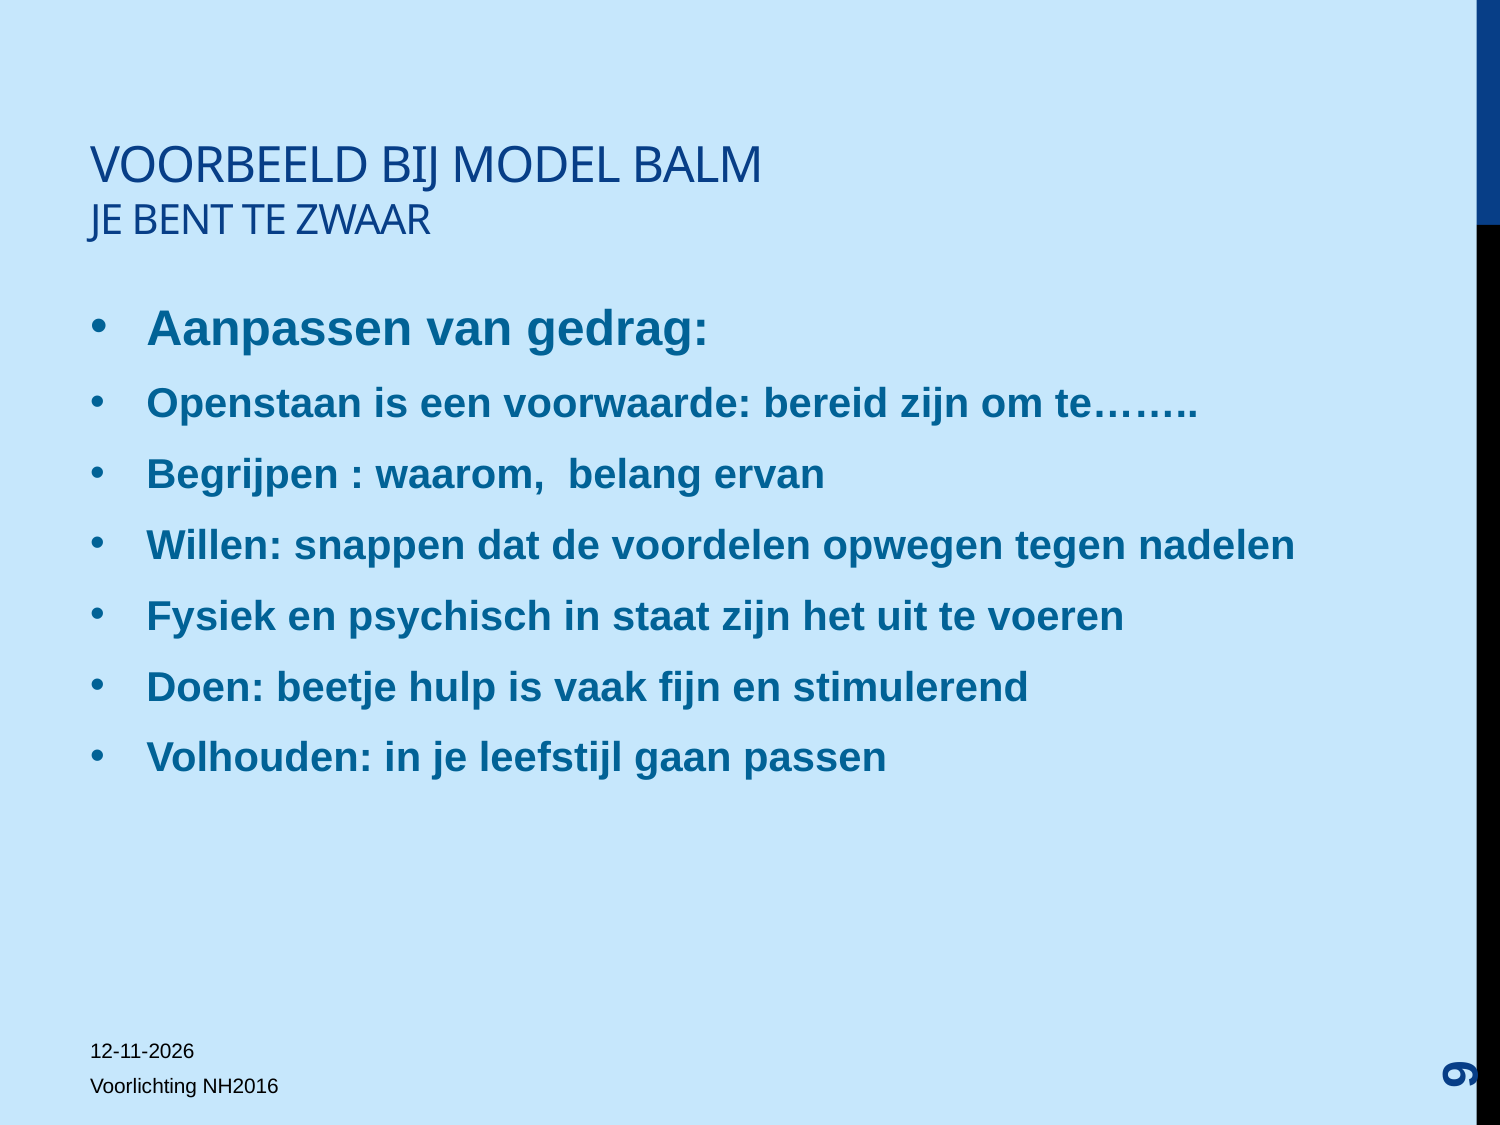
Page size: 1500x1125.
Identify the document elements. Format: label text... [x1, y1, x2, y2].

slide_number 9 [1427, 887, 1488, 1104]
list Aanpassen van gedrag: Openstaan is een voorwaarde: bereid zijn om te…….. Begrijpen : waarom, belang ervan Willen: snappen dat de voordelen opwegen tegen nadelen Fysiek en psychisch in staat zijn het uit te voeren Doen: beetje hulp is vaak fijn en stimulerend Volhouden: in je leefstijl gaan passen [75, 287, 1325, 1005]
footer Voorlichting NH2016 [75, 1065, 638, 1112]
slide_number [75, 1012, 638, 1063]
title Voorbeeld bij model balm Je bent te zwaar [75, 25, 1025, 250]
